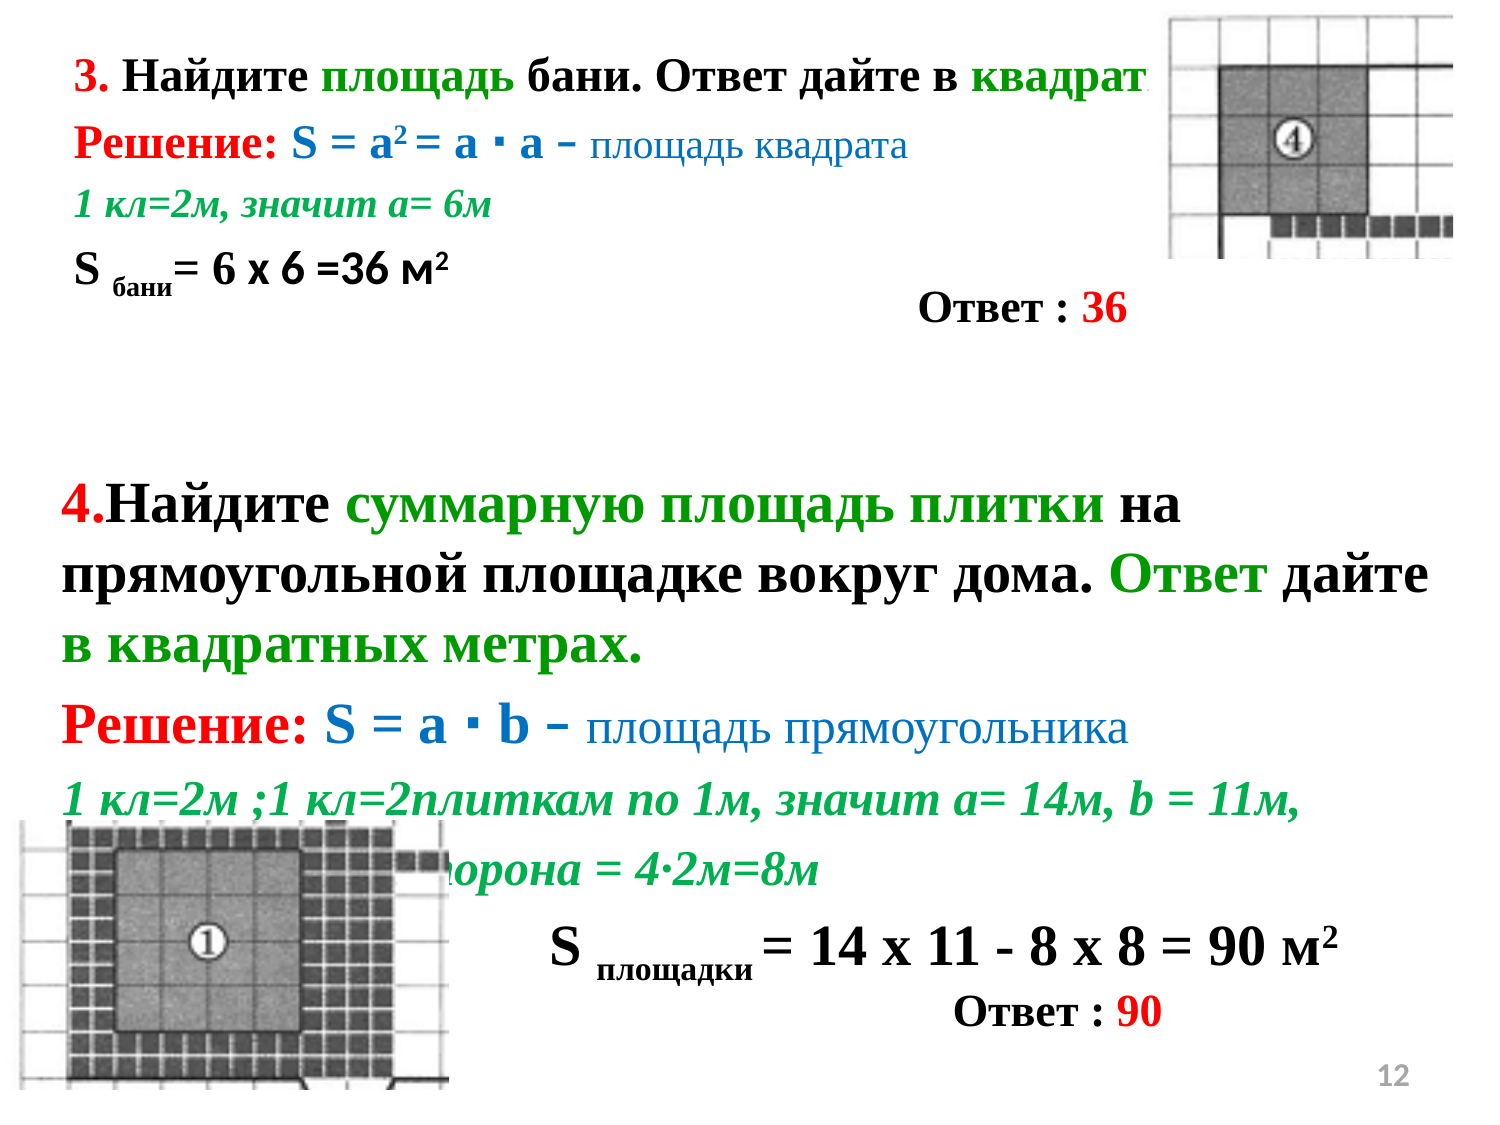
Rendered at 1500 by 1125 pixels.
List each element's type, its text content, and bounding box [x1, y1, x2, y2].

text_box Ответ : 90 [937, 972, 1289, 1043]
text_box Ответ : 36 [902, 269, 1254, 340]
picture [1148, 10, 1454, 259]
picture [0, 820, 450, 1091]
slide_number 12 [1074, 1042, 1425, 1103]
list 3. Найдите площадь бани. Ответ дайте в квадратных метрах. Решение: S = a2 = a ∙ а – площадь квадрата 1 кл=2м, значит а= 6м S бани= 6 х 6 =36 м2 [58, 35, 1465, 352]
list 4.Найдите суммарную площадь плитки на прямоугольной площадке вокруг дома. Ответ дайте в квадратных метрах. Решение: S = a ∙ b – площадь прямоугольника 1 кл=2м ;1 кл=2плиткам по 1м, значит а= 14м, b = 11м, дом –квадрат, сторона = 4∙2м=8м S площадки = 14 х 11 - 8 х 8 = 90 м2 [46, 457, 1465, 1008]
